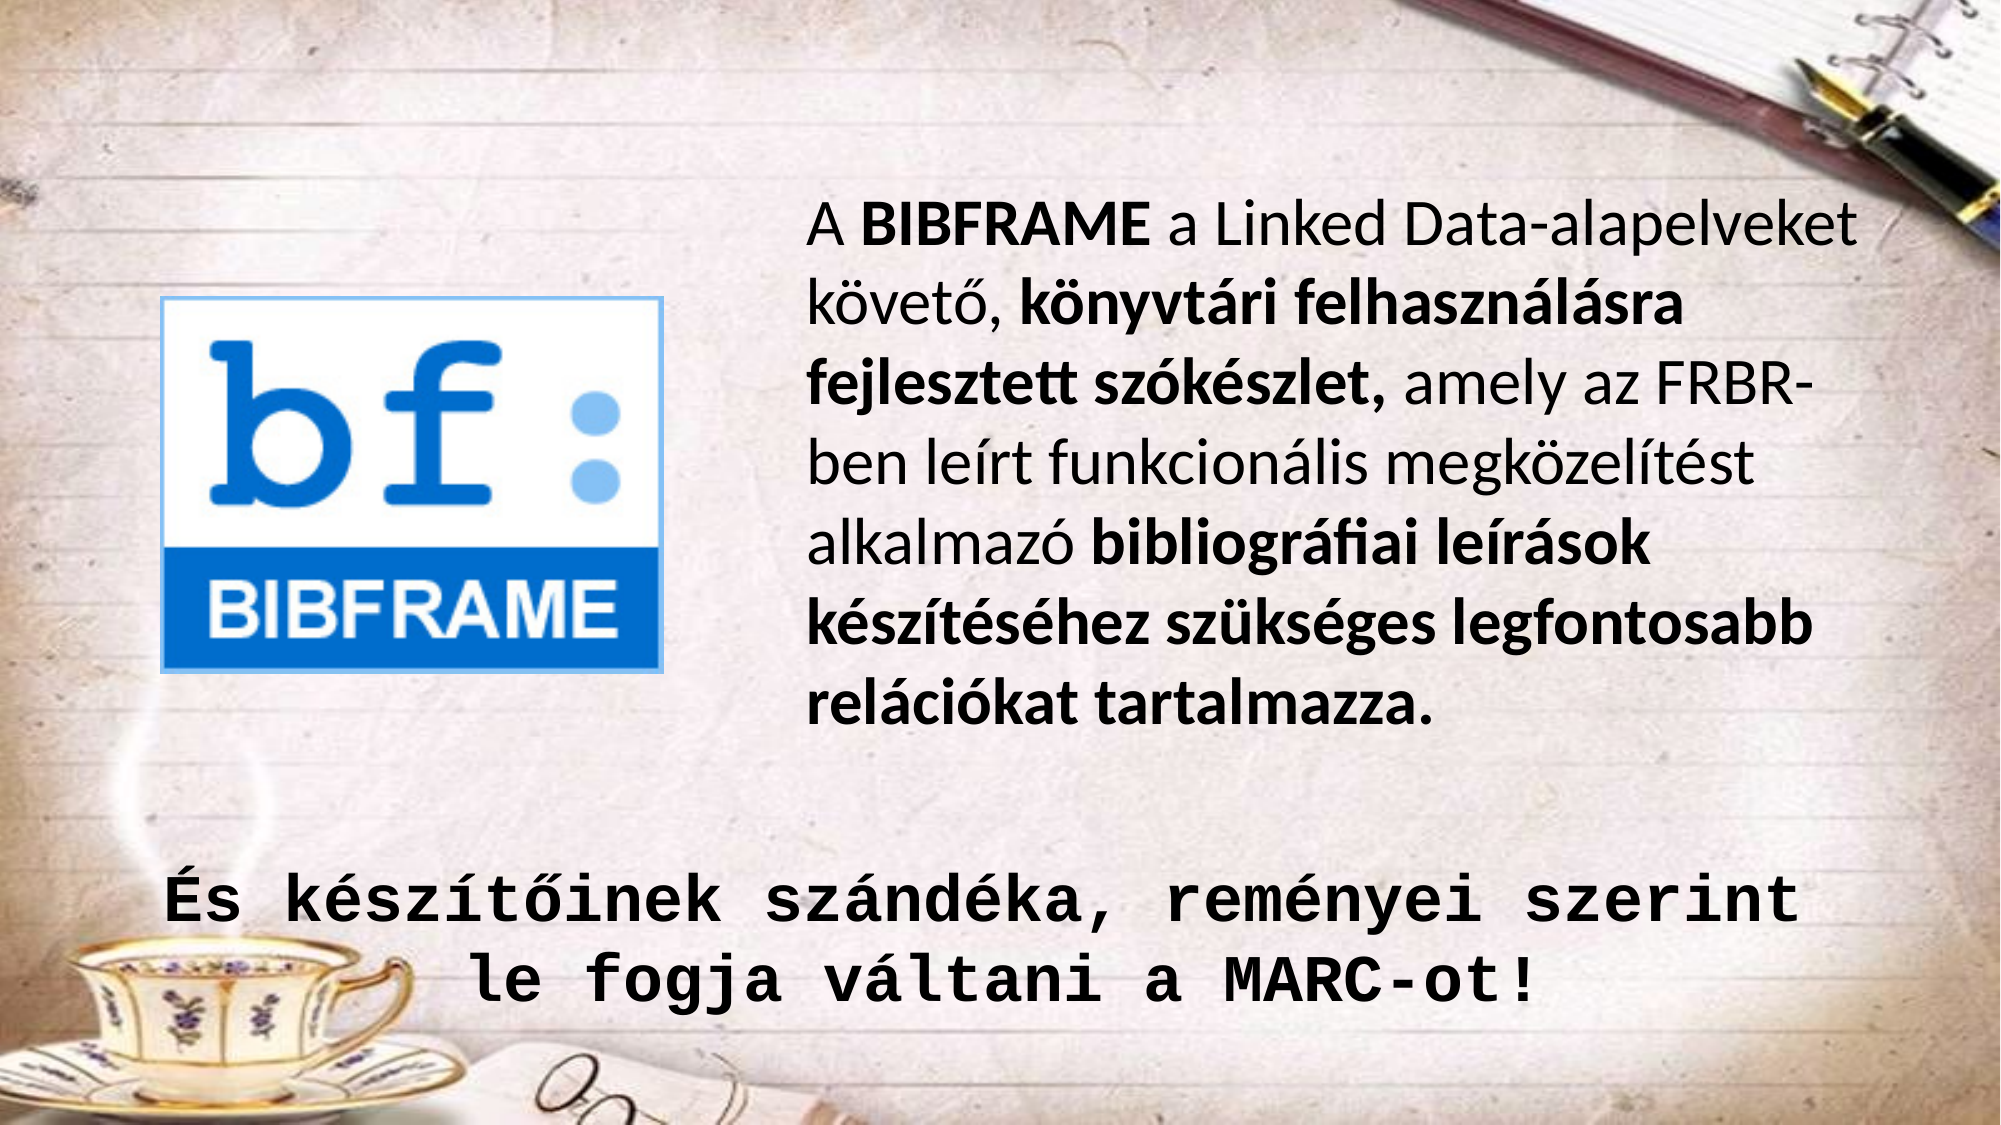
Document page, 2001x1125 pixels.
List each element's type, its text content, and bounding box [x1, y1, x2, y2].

text_box A BIBFRAME a Linked Data-alapelveket követő, könyvtári felhasználásra fejlesztett szókészlet, amely az FRBR-ben leírt funkcionális megközelítést alkalmazó bibliográfiai leírások készítéséhez szükséges legfontosabb relációkat tartalmazza. [791, 170, 1933, 746]
text_box És készítőinek szándéka, reményei szerint le fogja váltani a MARC-ot! [37, 847, 1969, 1023]
picture [0, 0, 2001, 1125]
